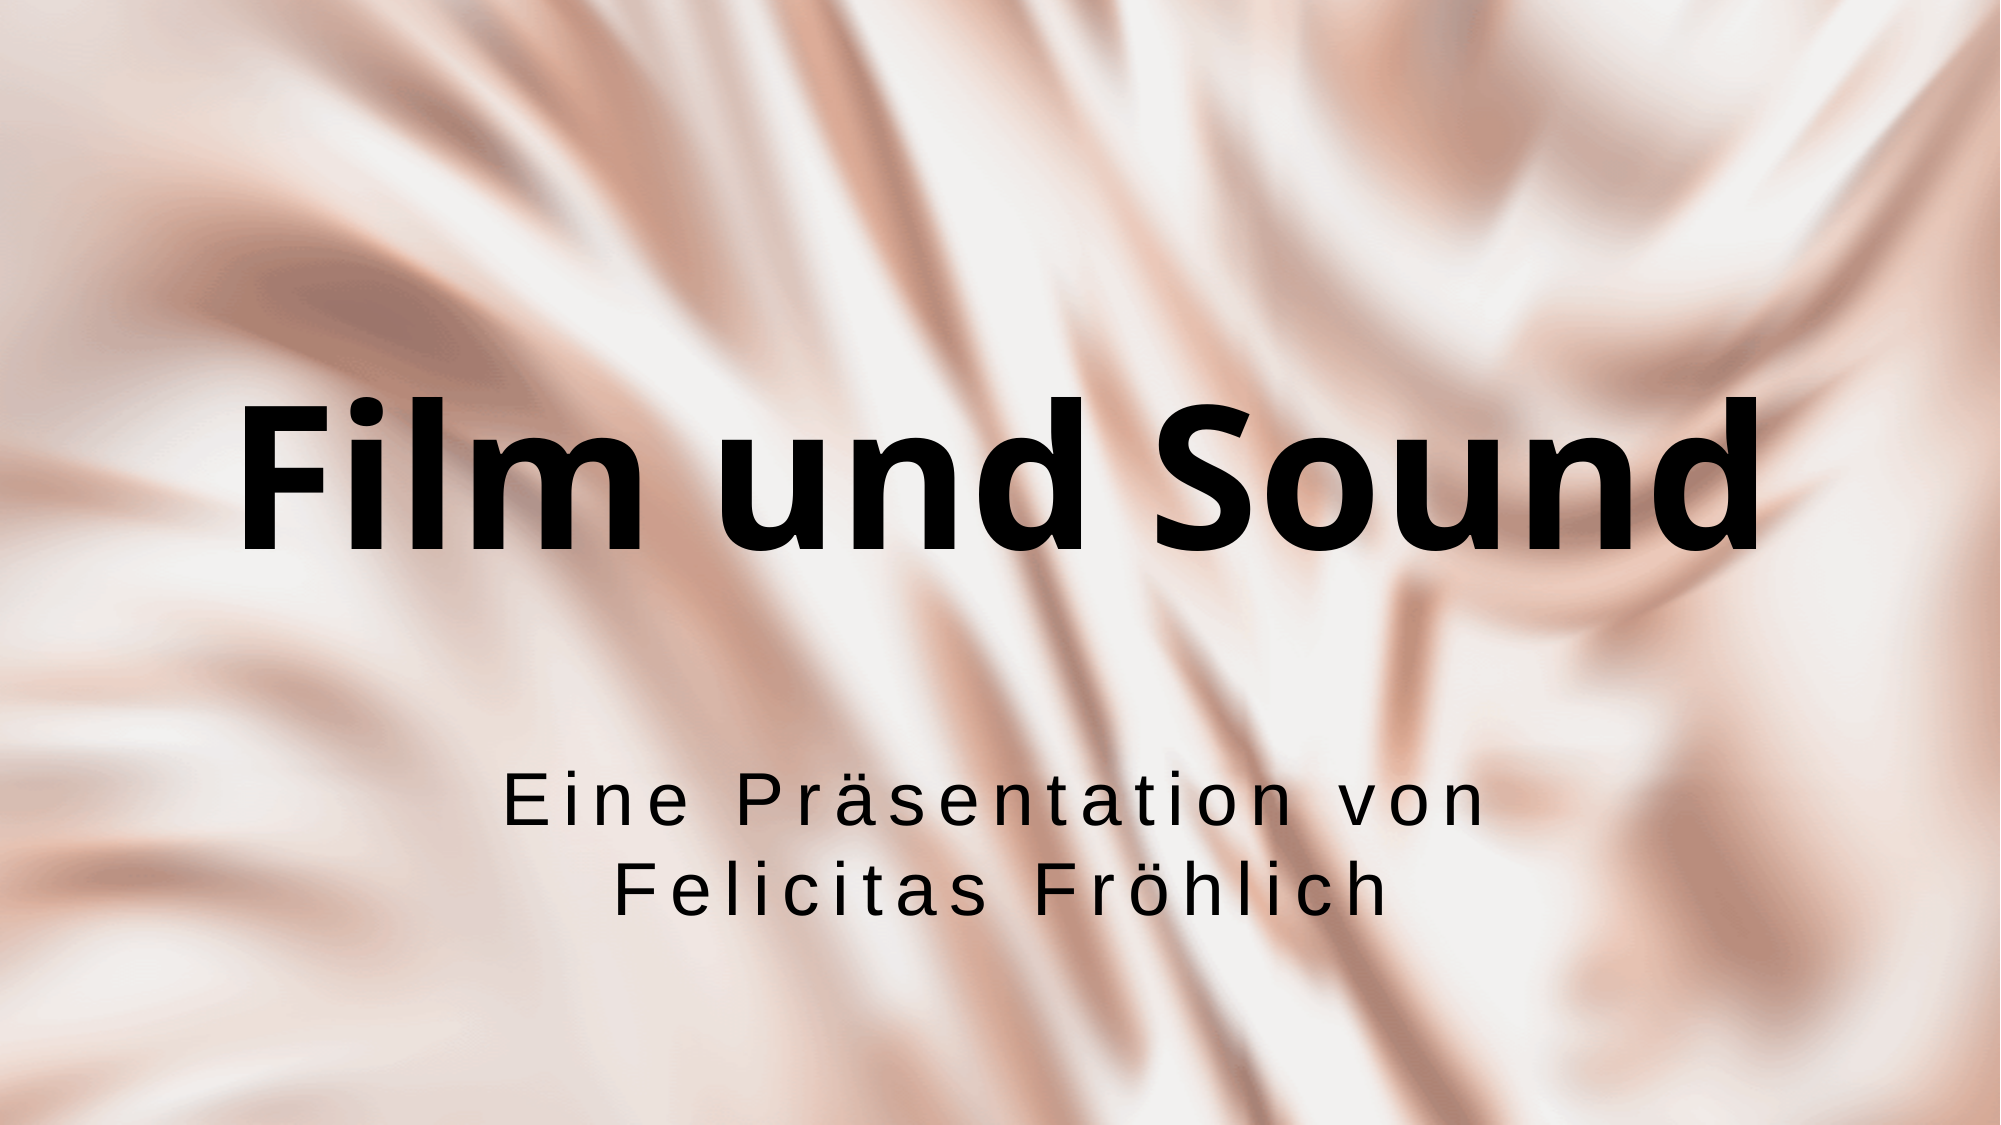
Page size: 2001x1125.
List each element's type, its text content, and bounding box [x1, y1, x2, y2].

subtitle Eine Präsentation von Felicitas Fröhlich [300, 742, 1700, 925]
title Film und Sound [150, 349, 1850, 591]
